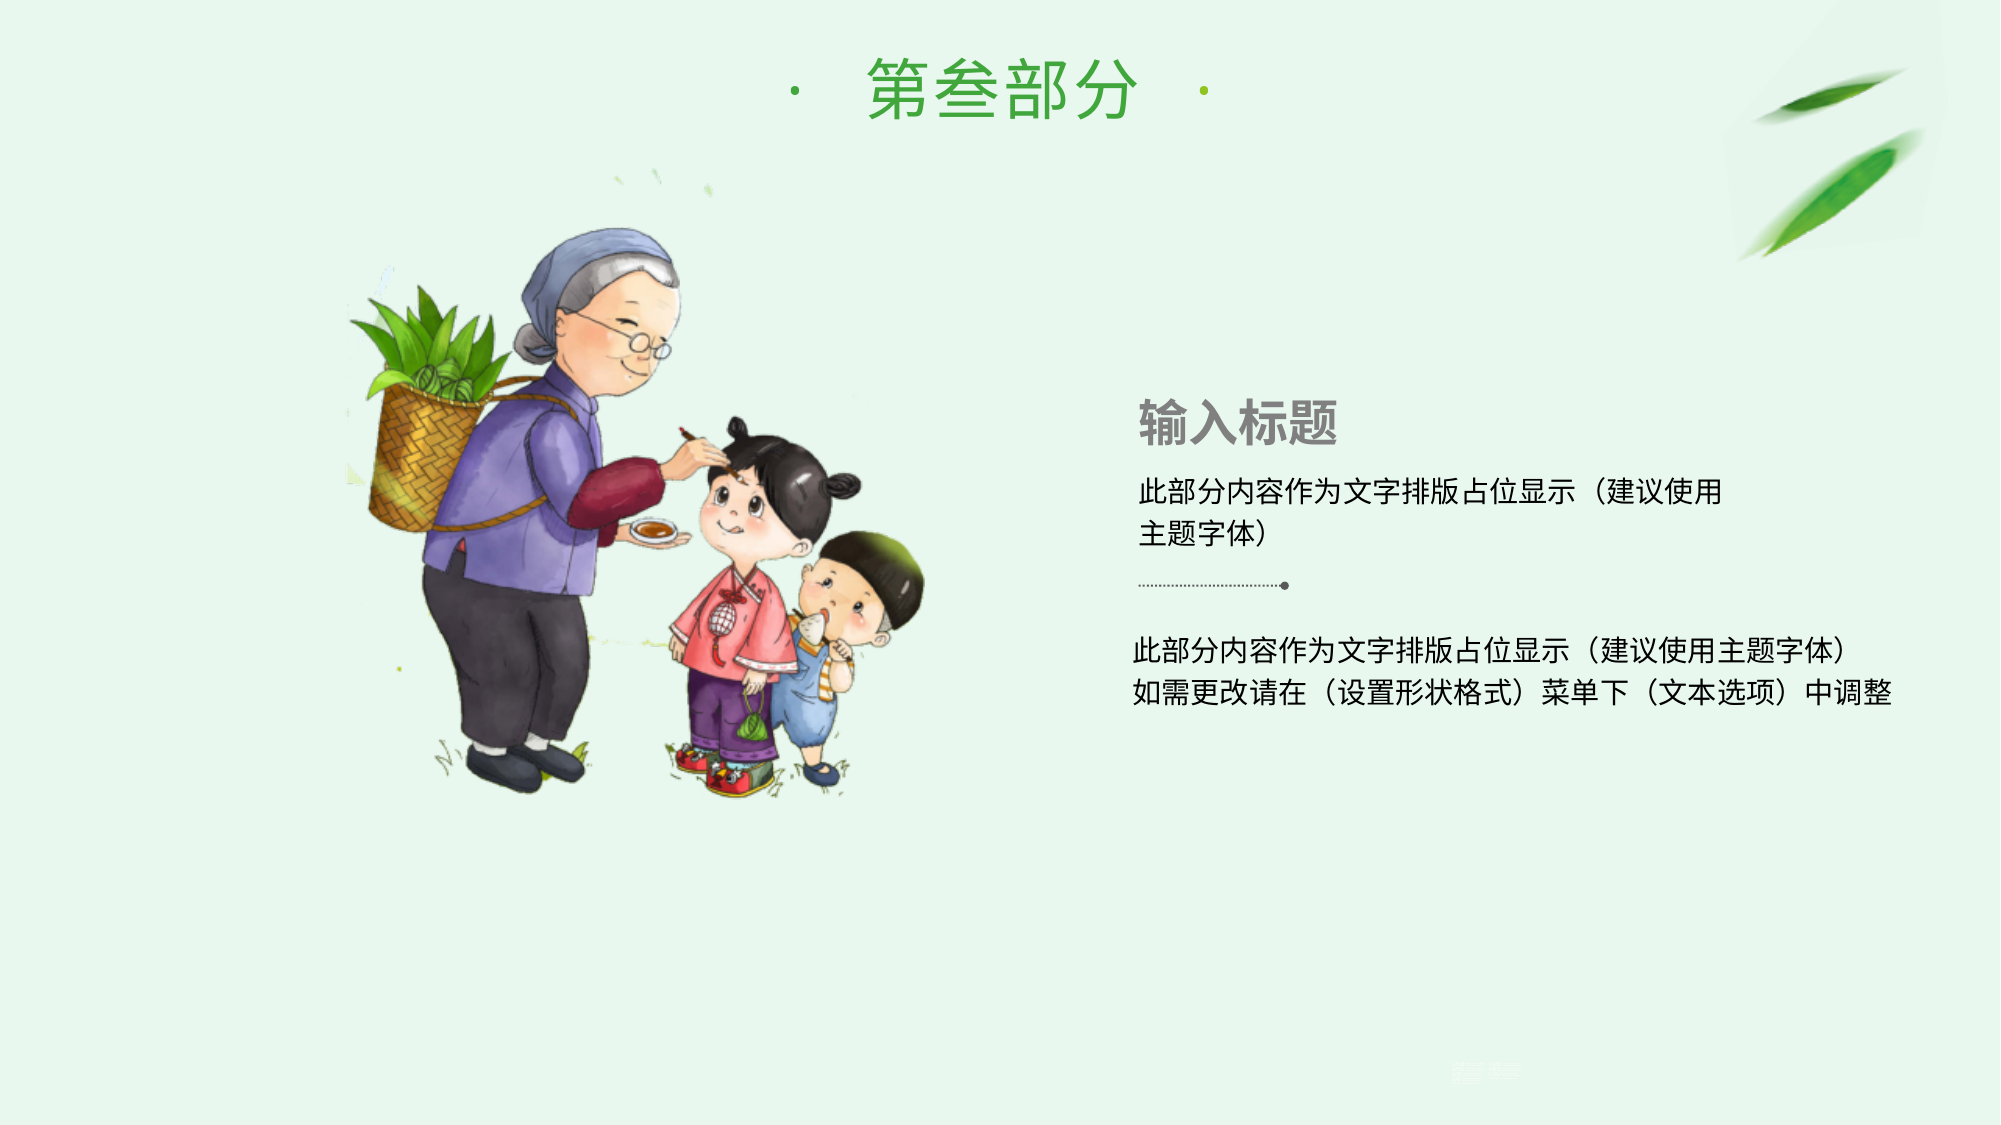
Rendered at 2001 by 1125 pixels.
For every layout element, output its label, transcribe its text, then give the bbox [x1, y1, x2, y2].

text_box · 第叁部分 · [1039, 40, 1720, 135]
text_box 输入标题 [1138, 391, 1597, 437]
picture [1720, 0, 1948, 263]
text_box 此部分内容作为文字排版占位显示（建议使用主题字体） 如需更改请在（设置形状格式）菜单下（文本选项）中调整 [1132, 625, 1970, 788]
picture [213, 0, 1039, 999]
text_box 此部分内容作为文字排版占位显示（建议使用主题字体） [1138, 466, 1748, 522]
